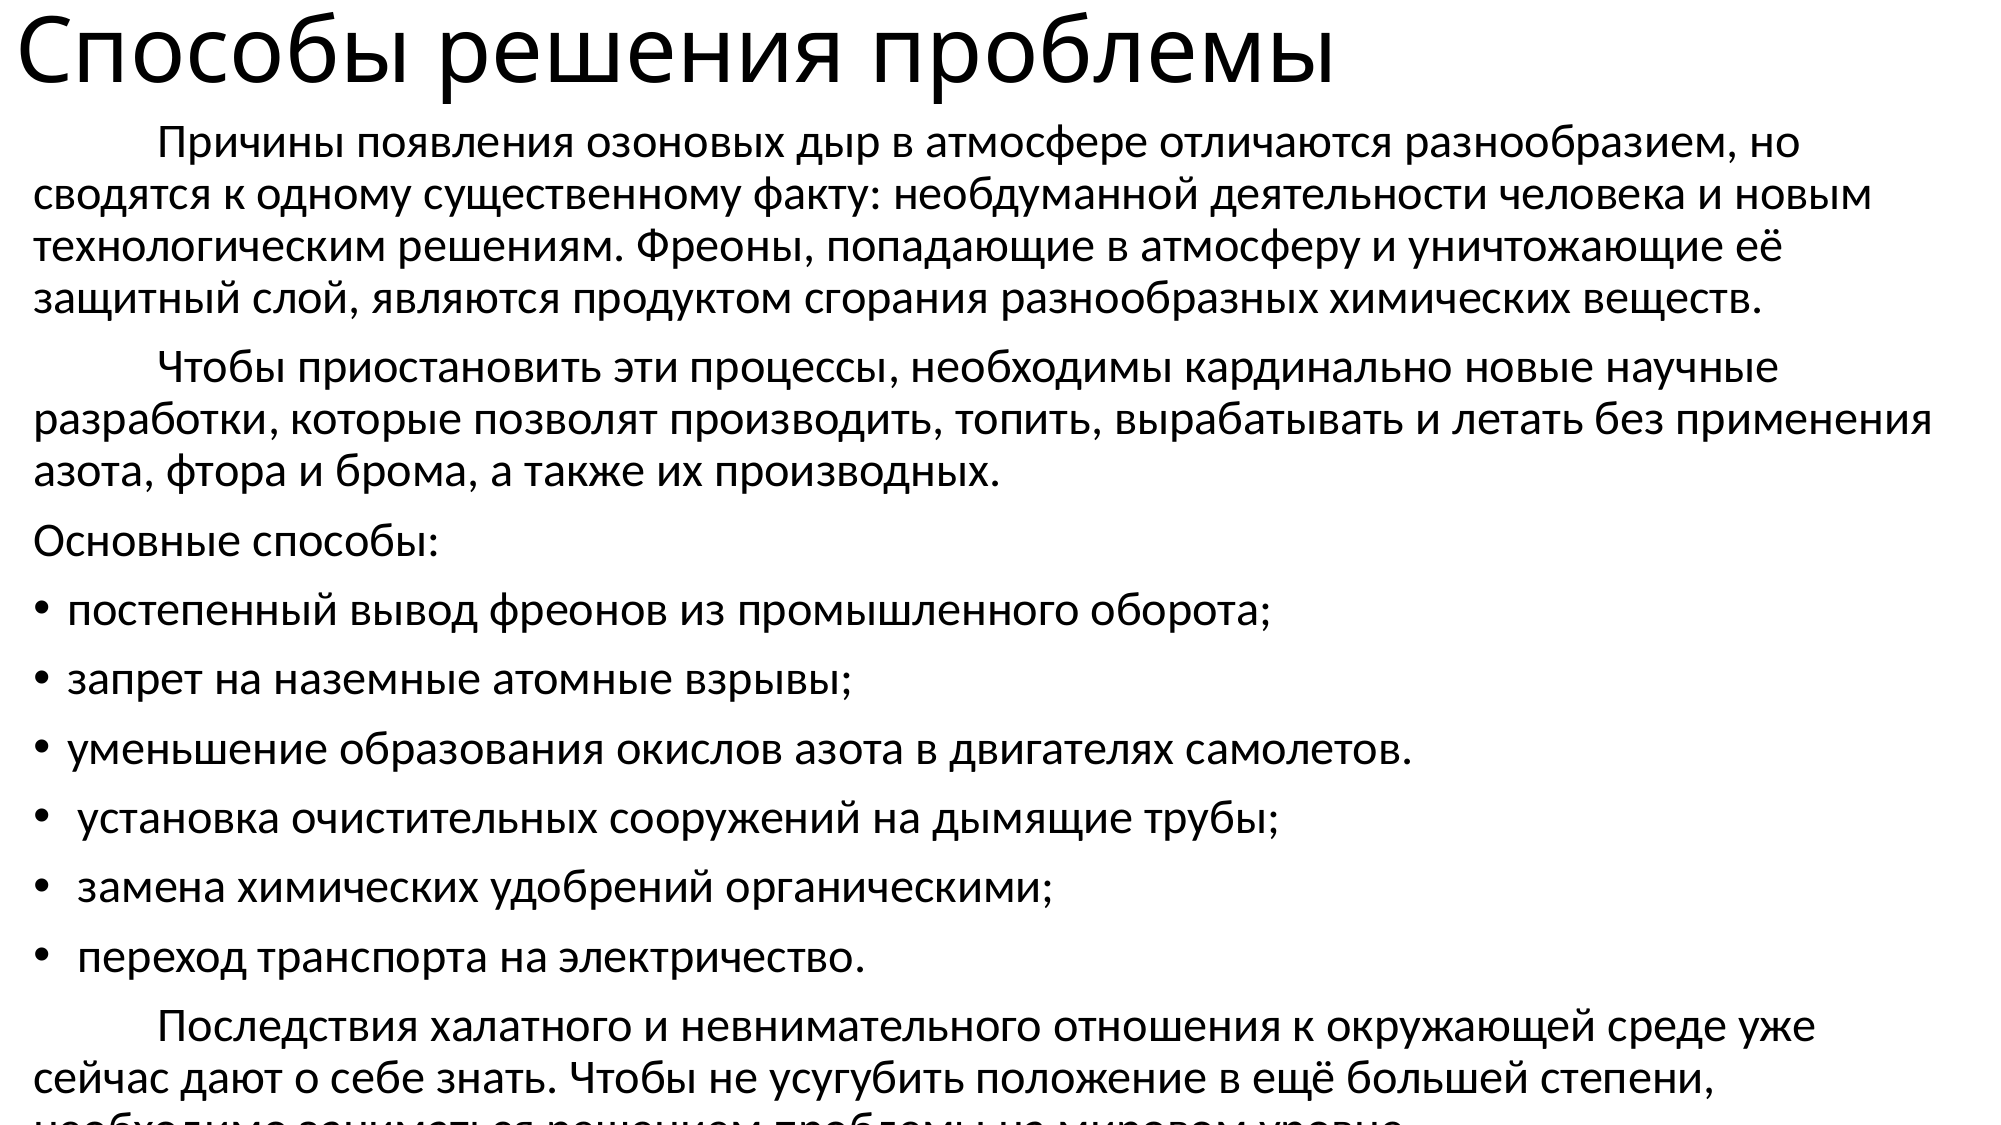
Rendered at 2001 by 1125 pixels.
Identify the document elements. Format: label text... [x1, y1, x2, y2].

list Причины появления озоновых дыр в атмосфере отличаются разнообразием, но сводятся к одному существенному факту: необдуманной деятельности человека и новым технологическим решениям. Фреоны, попадающие в атмосферу и уничтожающие её защитный слой, являются продуктом сгорания разнообразных химических веществ. Чтобы приостановить эти процессы, необходимы кардинально новые научные разработки, которые позволят производить, топить, вырабатывать и летать без применения азота, фтора и брома, а также их производных. Основные способы: постепенный вывод фреонов из промышленного оборота; запрет на наземные атомные взрывы; уменьшение образования окислов азота в двигателях самолетов. установка очистительных сооружений на дымящие трубы; замена химических удобрений органическими; переход транспорта на электричество. Последствия халатного и невнимательного отношения к окружающей среде уже сейчас дают о себе знать. Чтобы не усугубить положение в ещё большей степени, необходимо заниматься решением проблемы на мировом уровне. [18, 107, 1964, 1125]
title Способы решения проблемы [0, 0, 1863, 162]
